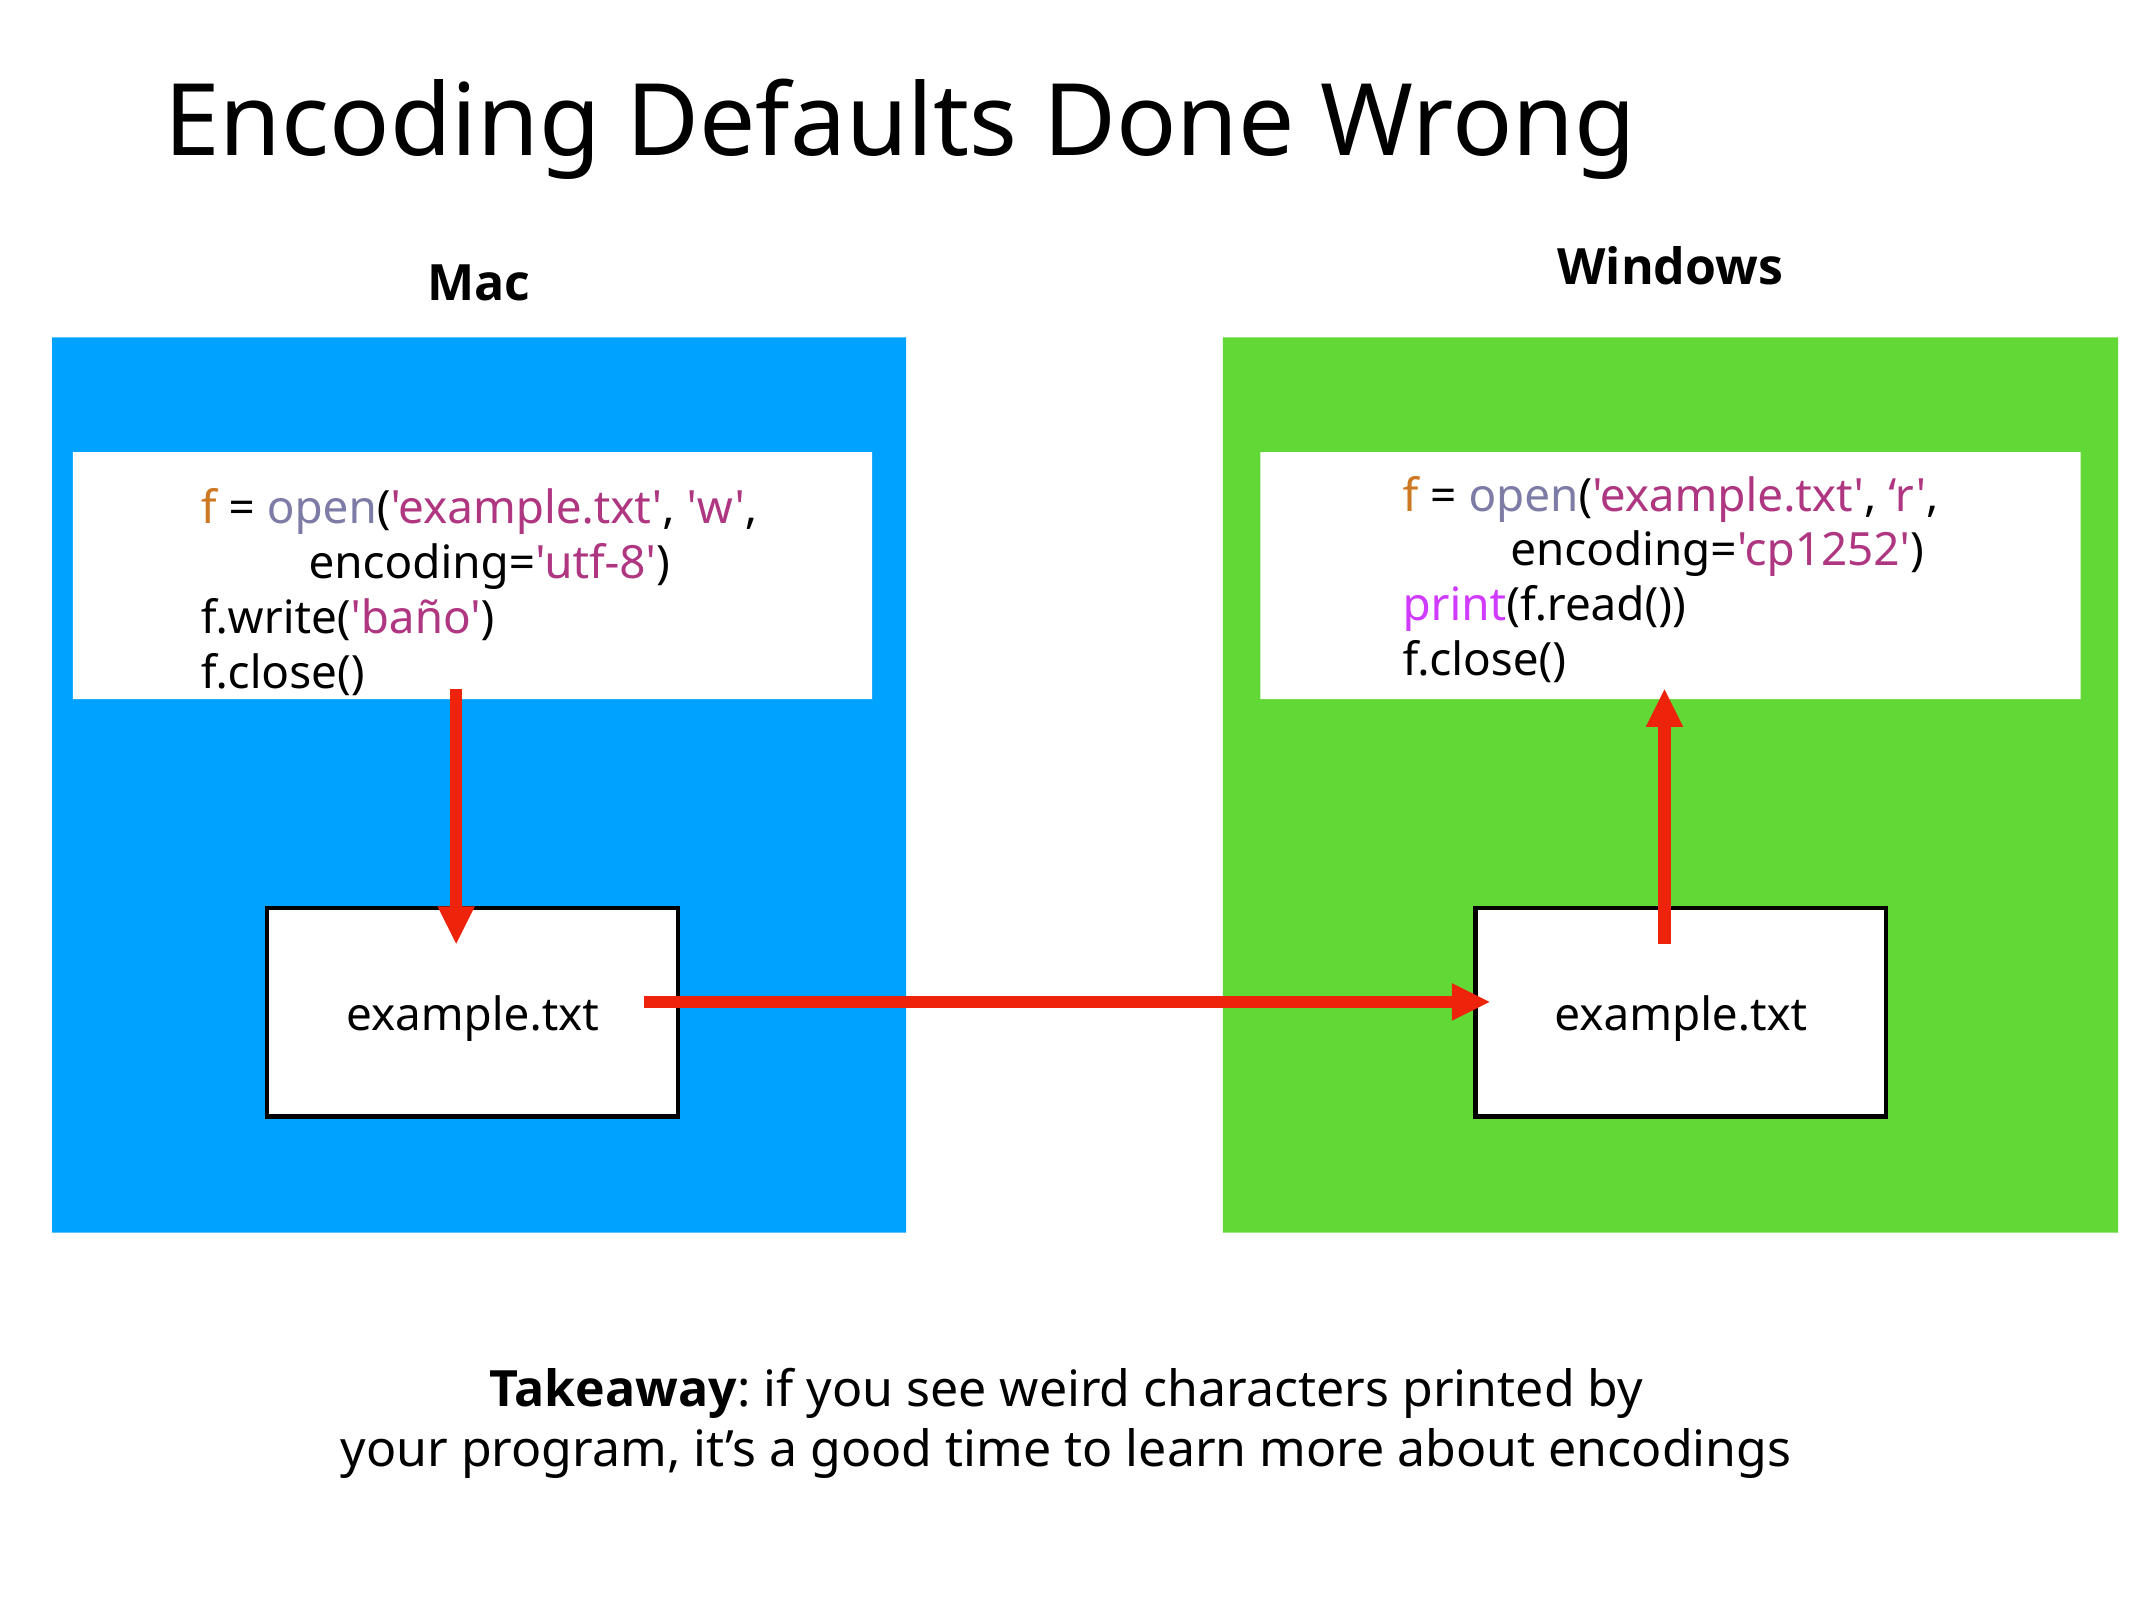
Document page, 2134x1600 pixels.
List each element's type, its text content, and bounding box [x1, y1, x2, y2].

title Encoding Defaults Done Wrong [155, 41, 1978, 191]
text_box [52, 337, 907, 1233]
text_box [450, 689, 463, 944]
text_box Takeaway: if you see weird characters printed by your program, it’s a good time to learn more about encodings [332, 1348, 1801, 1486]
text_box [1658, 689, 1671, 944]
text_box f = open('example.txt', 'w', encoding='utf-8') f.write('baño') f.close() [192, 469, 766, 706]
text_box example.txt [1475, 908, 1887, 1117]
text_box f = open('example.txt', ‘r', encoding='cp1252') print(f.read()) f.close() [1394, 456, 1947, 694]
text_box example.txt [267, 908, 678, 1117]
text_box [1260, 452, 2081, 700]
text_box [643, 995, 1490, 1009]
text_box Windows [1549, 226, 1792, 303]
text_box Mac [419, 242, 540, 319]
text_box [72, 452, 873, 700]
text_box [1222, 337, 2119, 1233]
